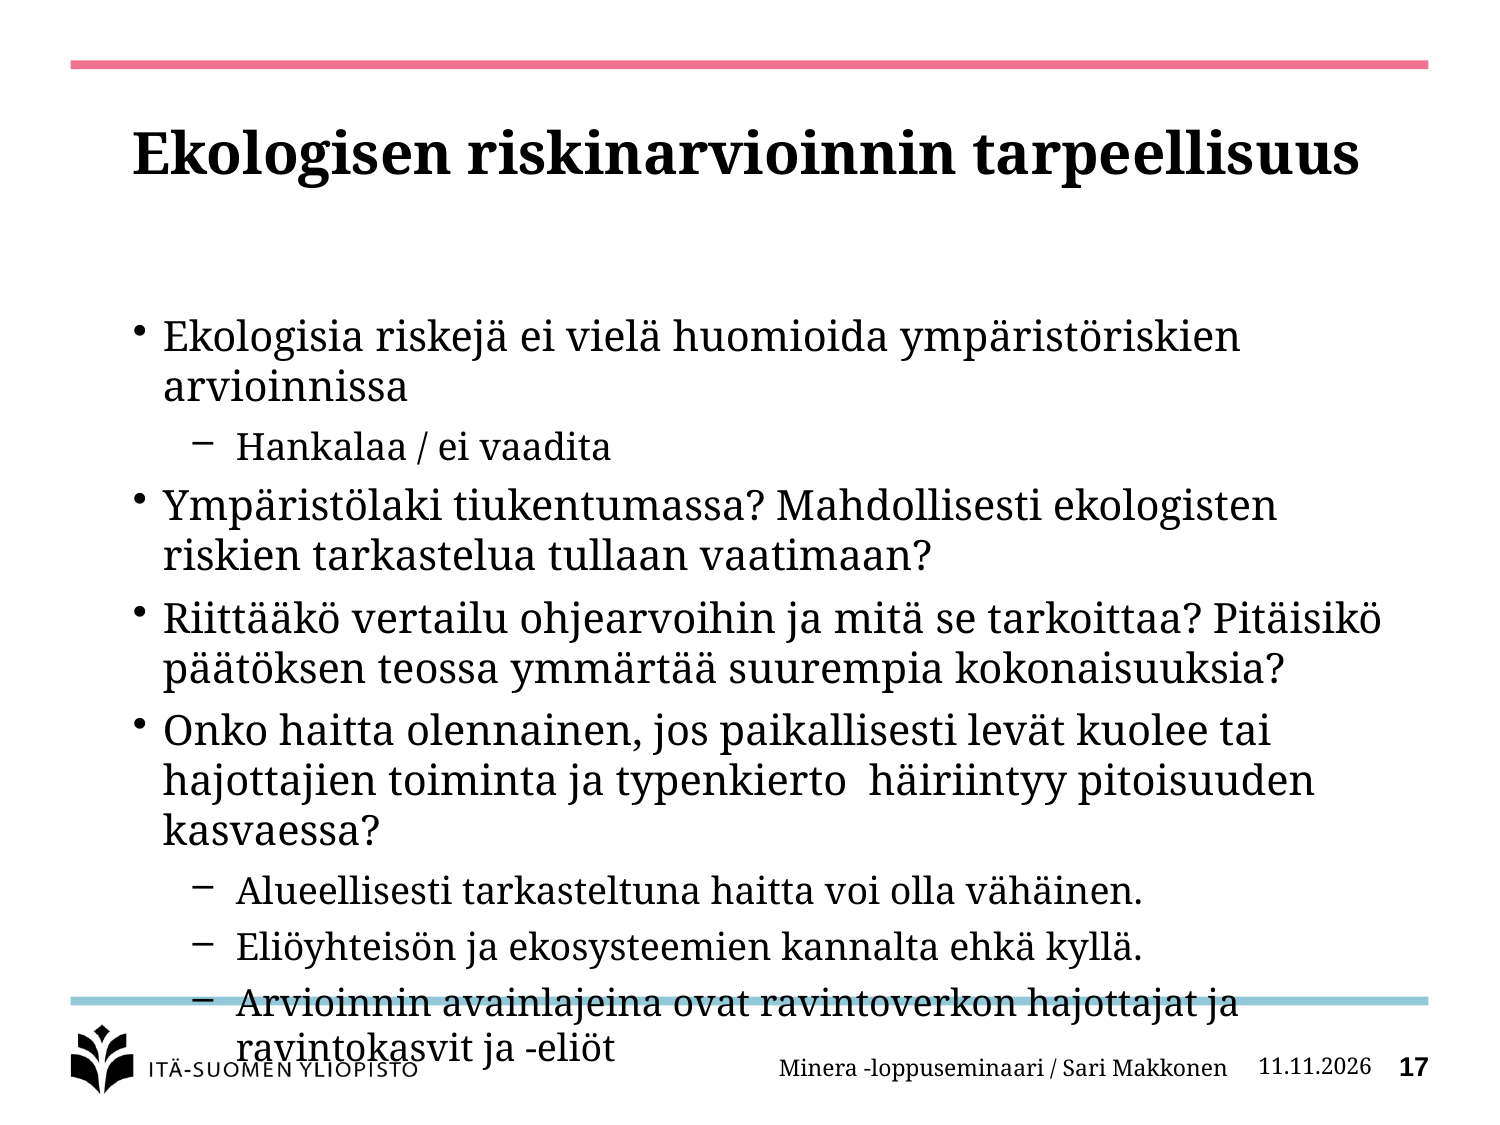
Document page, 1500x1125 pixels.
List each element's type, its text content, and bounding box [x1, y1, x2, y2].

list Ekologisia riskejä ei vielä huomioida ympäristöriskien arvioinnissa Hankalaa / ei vaadita Ympäristölaki tiukentumassa? Mahdollisesti ekologisten riskien tarkastelua tullaan vaatimaan? Riittääkö vertailu ohjearvoihin ja mitä se tarkoittaa? Pitäisikö päätöksen teossa ymmärtää suurempia kokonaisuuksia? Onko haitta olennainen, jos paikallisesti levät kuolee tai hajottajien toiminta ja typenkierto häiriintyy pitoisuuden kasvaessa? Alueellisesti tarkasteltuna haitta voi olla vähäinen. Eliöyhteisön ja ekosysteemien kannalta ehkä kyllä. Arvioinnin avainlajeina ovat ravintoverkon hajottajat ja ravintokasvit ja -eliöt [117, 302, 1430, 988]
picture [70, 1024, 422, 1094]
footer Minera -loppuseminaari / Sari Makkonen [500, 1046, 1229, 1089]
slide_number 17 [1369, 1046, 1430, 1089]
title Ekologisen riskinarvioinnin tarpeellisuus [117, 107, 1430, 274]
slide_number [1229, 1046, 1369, 1089]
